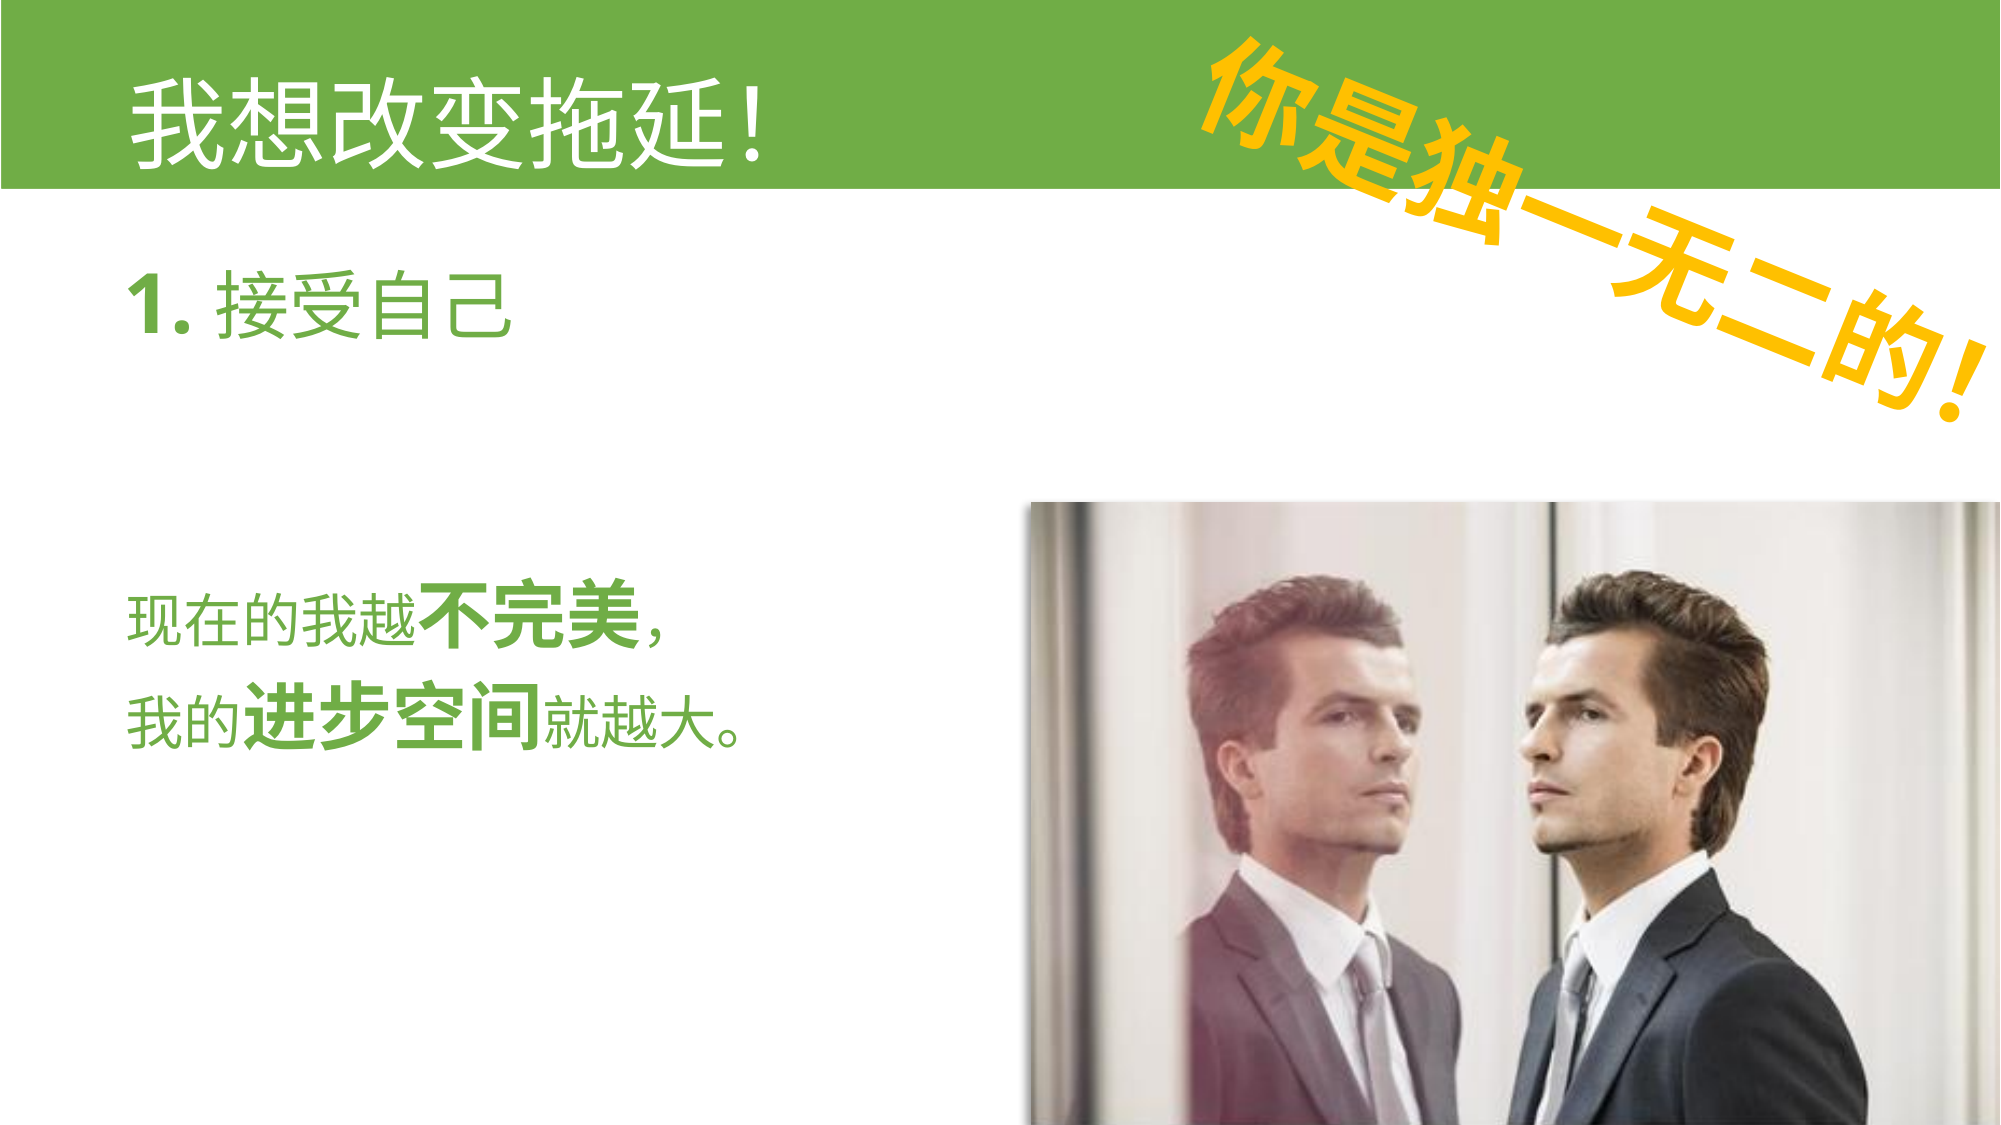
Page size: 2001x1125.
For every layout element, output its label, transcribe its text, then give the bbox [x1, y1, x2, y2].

text_box 你是独一无二的！ [1165, 0, 2000, 470]
picture [1031, 501, 2000, 1125]
text_box [0, 0, 1294, 190]
text_box 1.接受自己 [108, 254, 530, 360]
text_box [1230, 0, 2000, 190]
text_box 现在的我越不完美， 我的进步空间就越大。 [110, 570, 963, 885]
text_box 我想改变拖延！ [112, 53, 789, 189]
